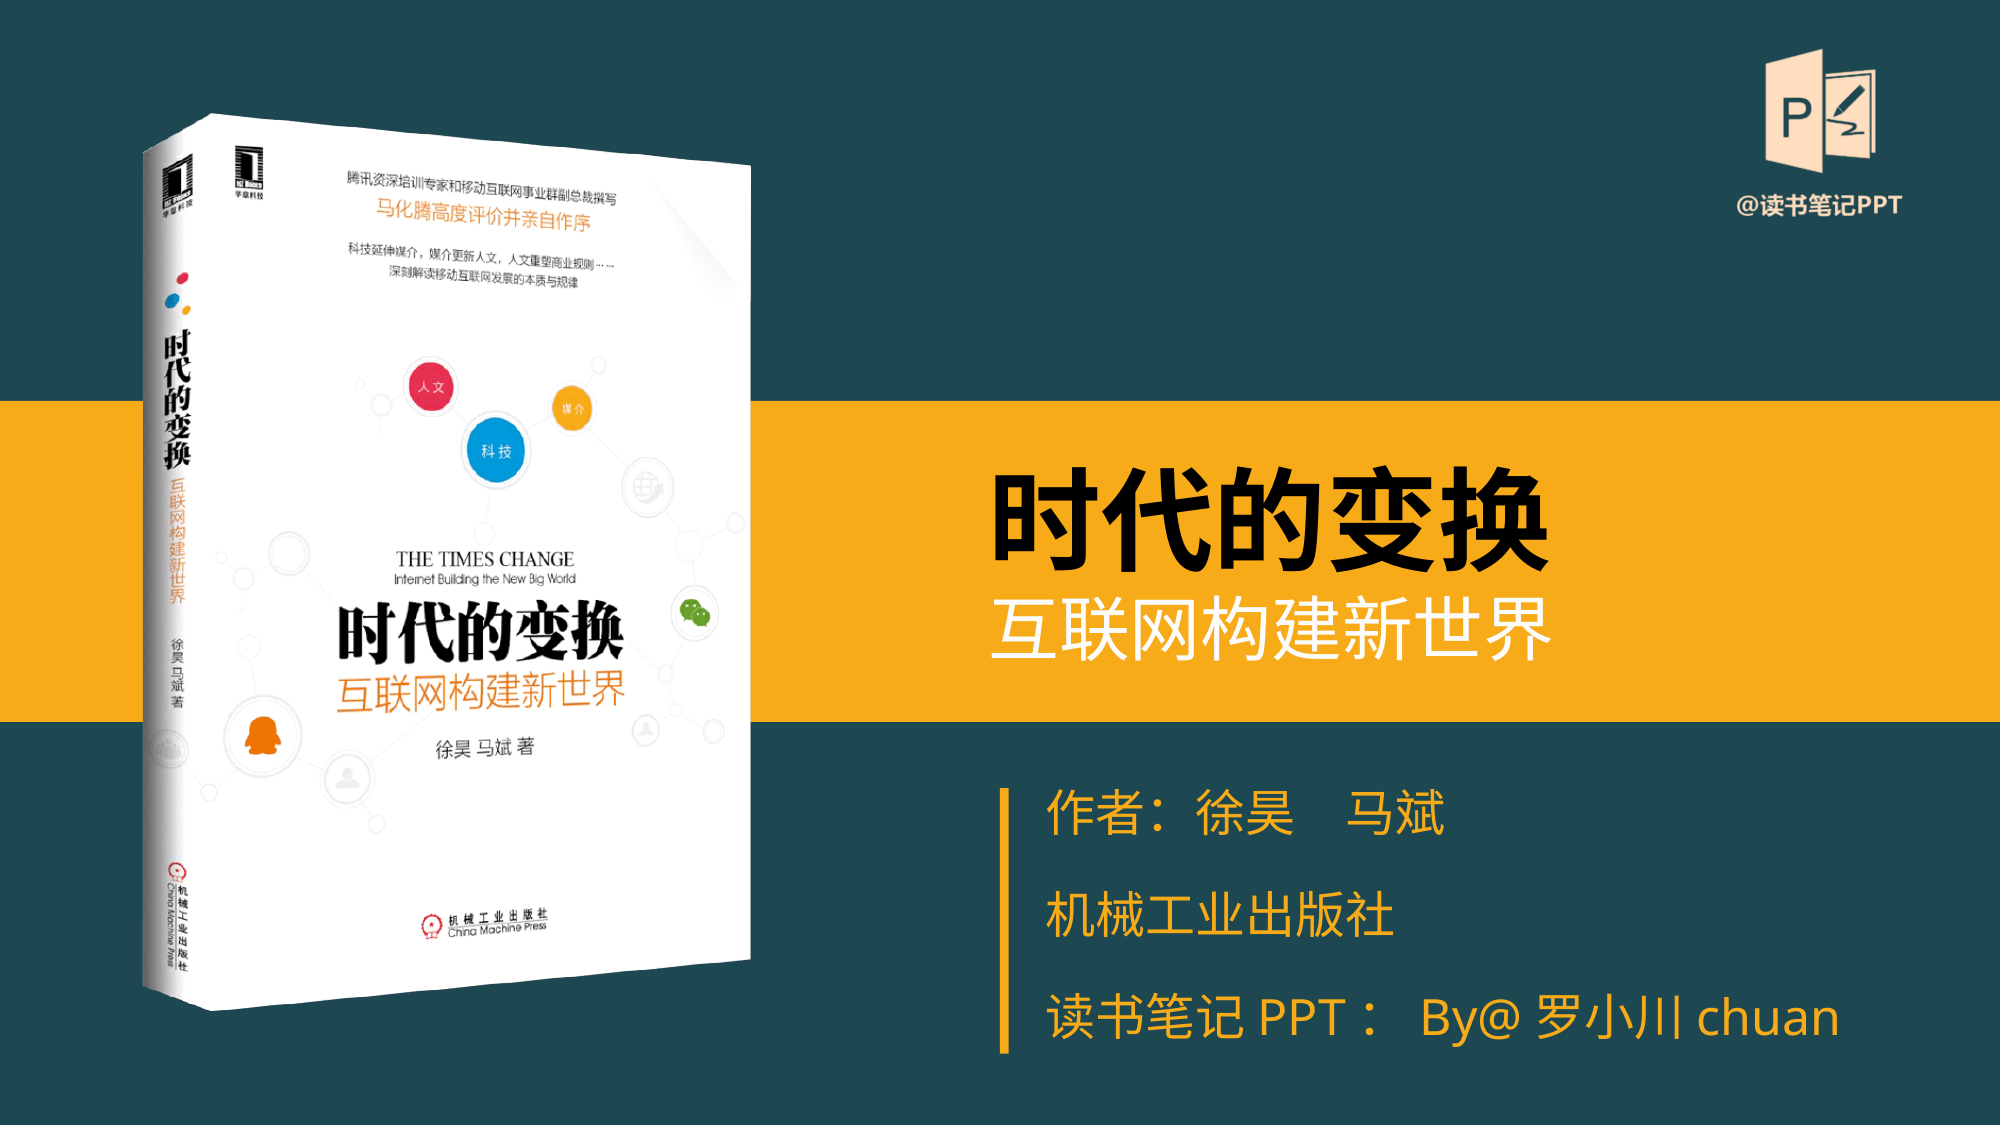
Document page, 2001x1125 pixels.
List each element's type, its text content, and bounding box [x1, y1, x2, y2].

text_box 读书笔记PPT：By@罗小川chuan [1030, 978, 1857, 1053]
text_box [751, 400, 2000, 723]
picture [1713, 25, 1925, 236]
text_box 机械工业出版社 [1030, 876, 1857, 951]
picture [141, 113, 751, 1011]
text_box 时代的变换 互联网构建新世界 [973, 442, 1777, 678]
text_box [0, 400, 141, 723]
text_box 作者：徐昊 马斌 [1030, 774, 1536, 849]
text_box [999, 787, 1010, 1055]
